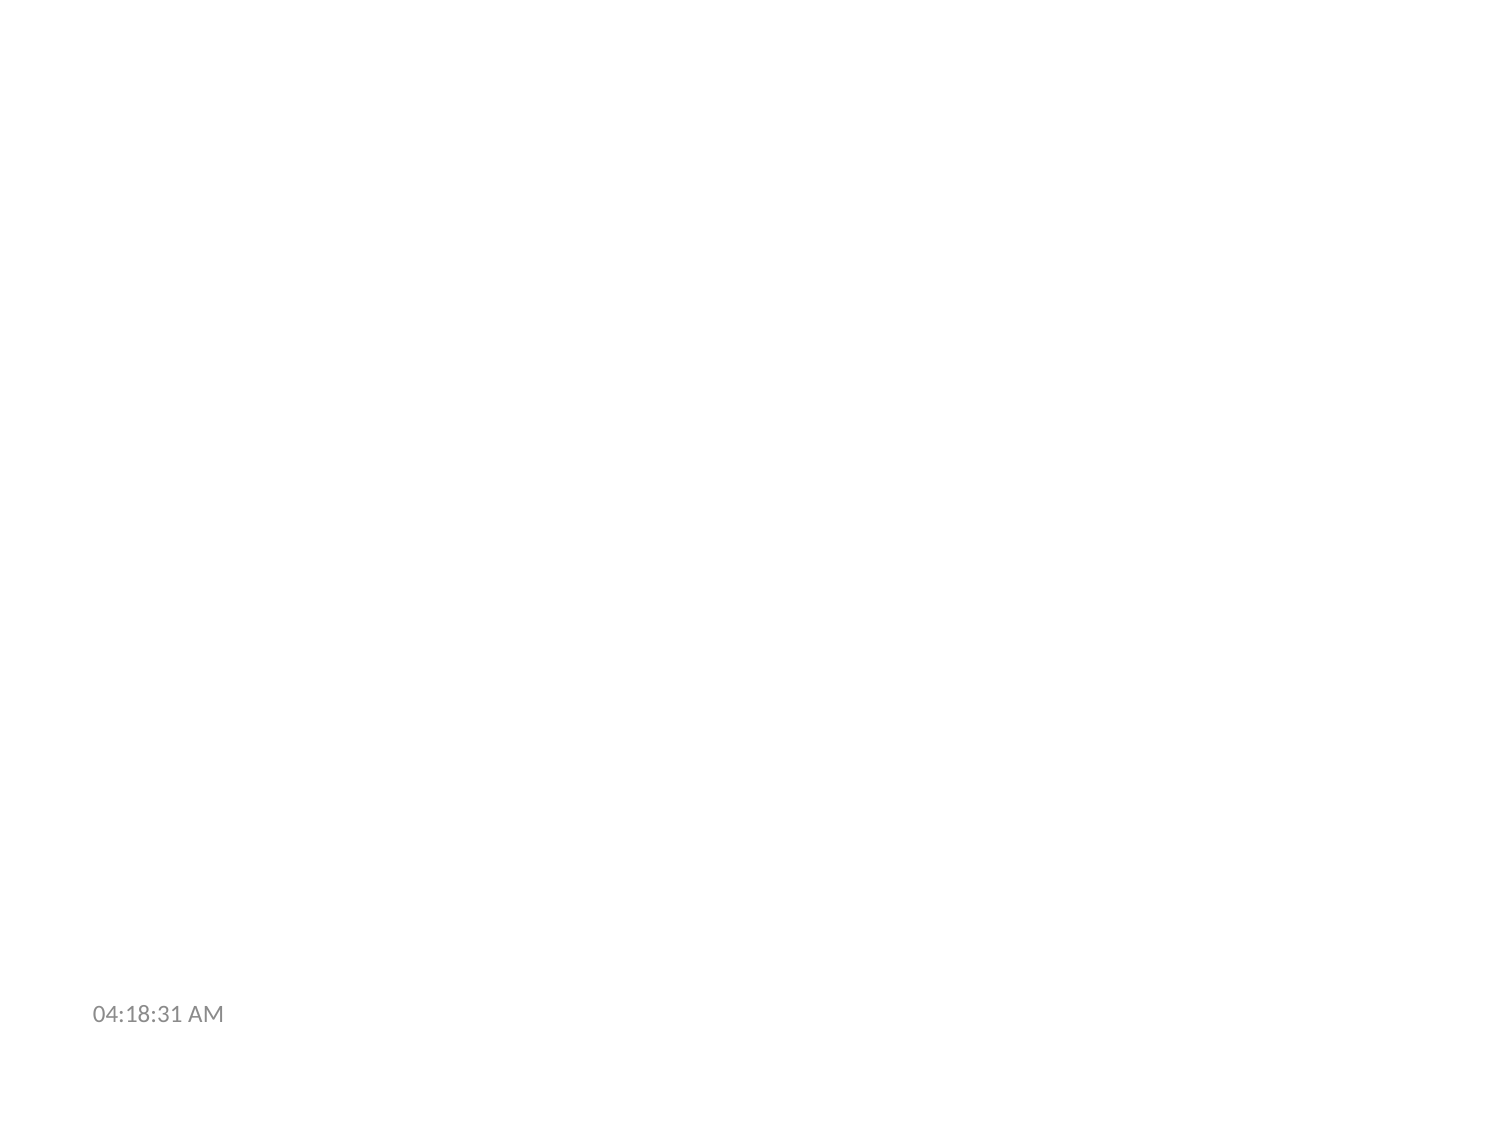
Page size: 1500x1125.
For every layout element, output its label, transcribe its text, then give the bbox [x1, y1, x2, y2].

text_box 3:35:09 PM [77, 982, 428, 1043]
